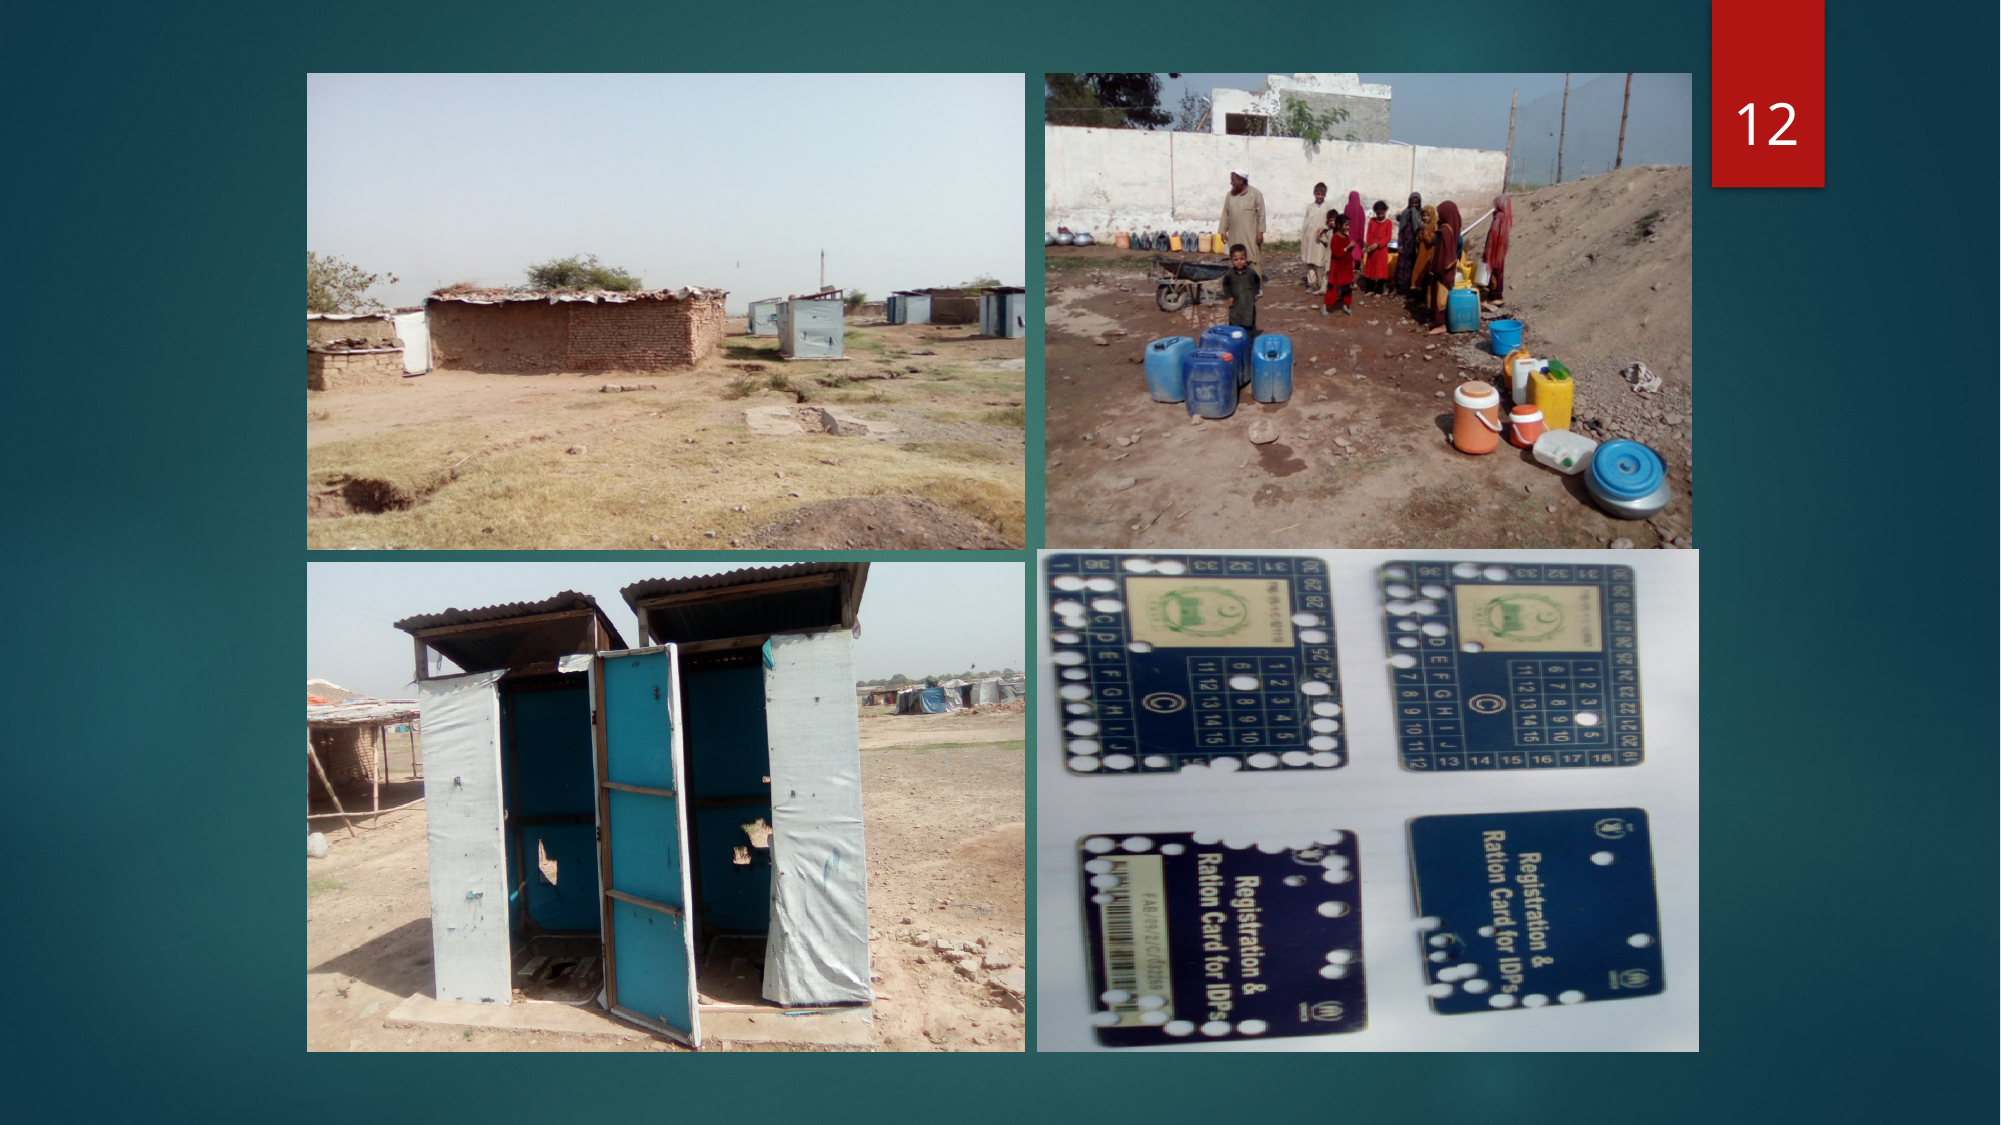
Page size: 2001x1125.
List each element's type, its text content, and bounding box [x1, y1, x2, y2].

picture [1037, 0, 1699, 1125]
slide_number 12 [1698, 48, 1836, 175]
picture [0, 73, 1026, 1125]
